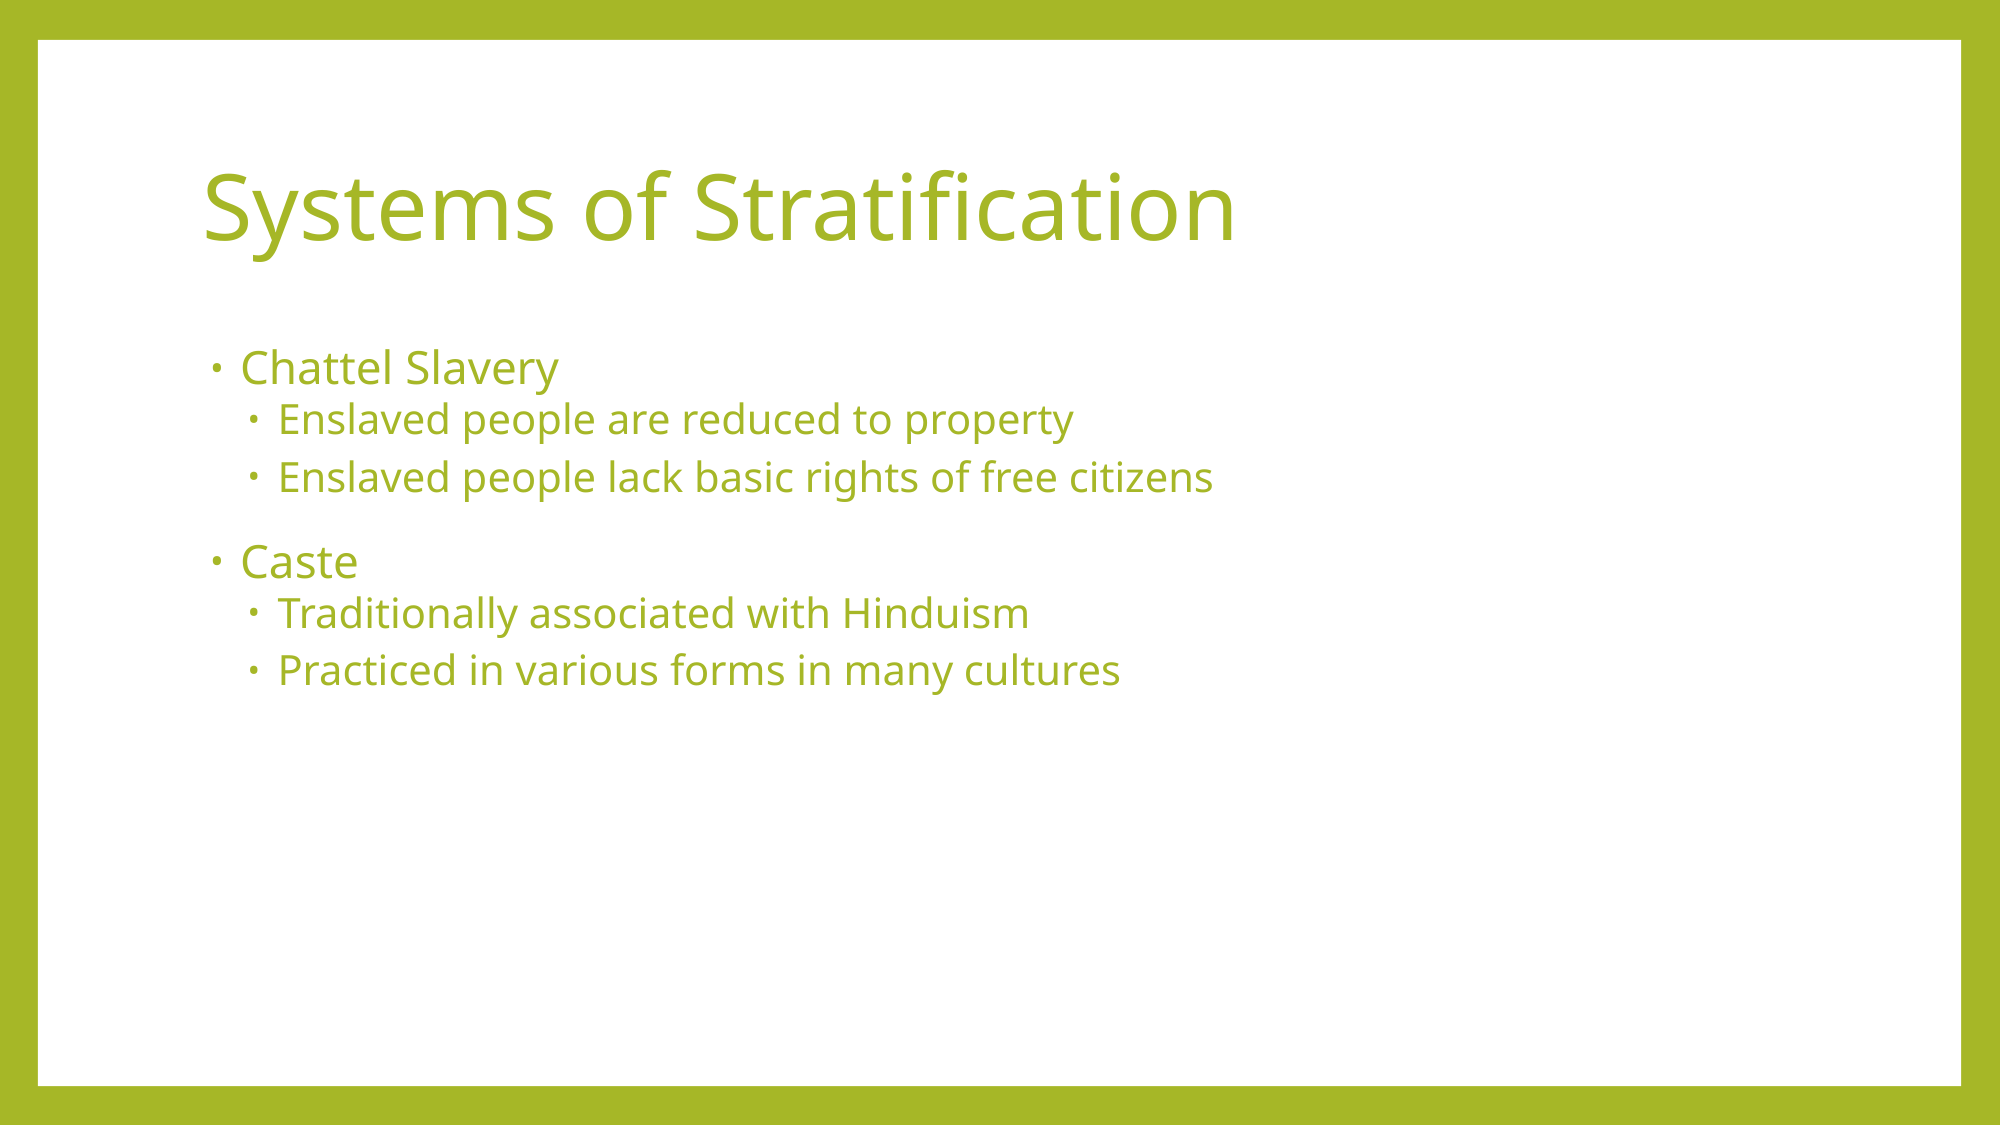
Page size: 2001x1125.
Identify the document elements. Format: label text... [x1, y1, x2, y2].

title Systems of Stratification [187, 99, 1808, 323]
list Chattel Slavery Enslaved people are reduced to property Enslaved people lack basic rights of free citizens Caste Traditionally associated with Hinduism Practiced in various forms in many cultures [187, 337, 1808, 1000]
